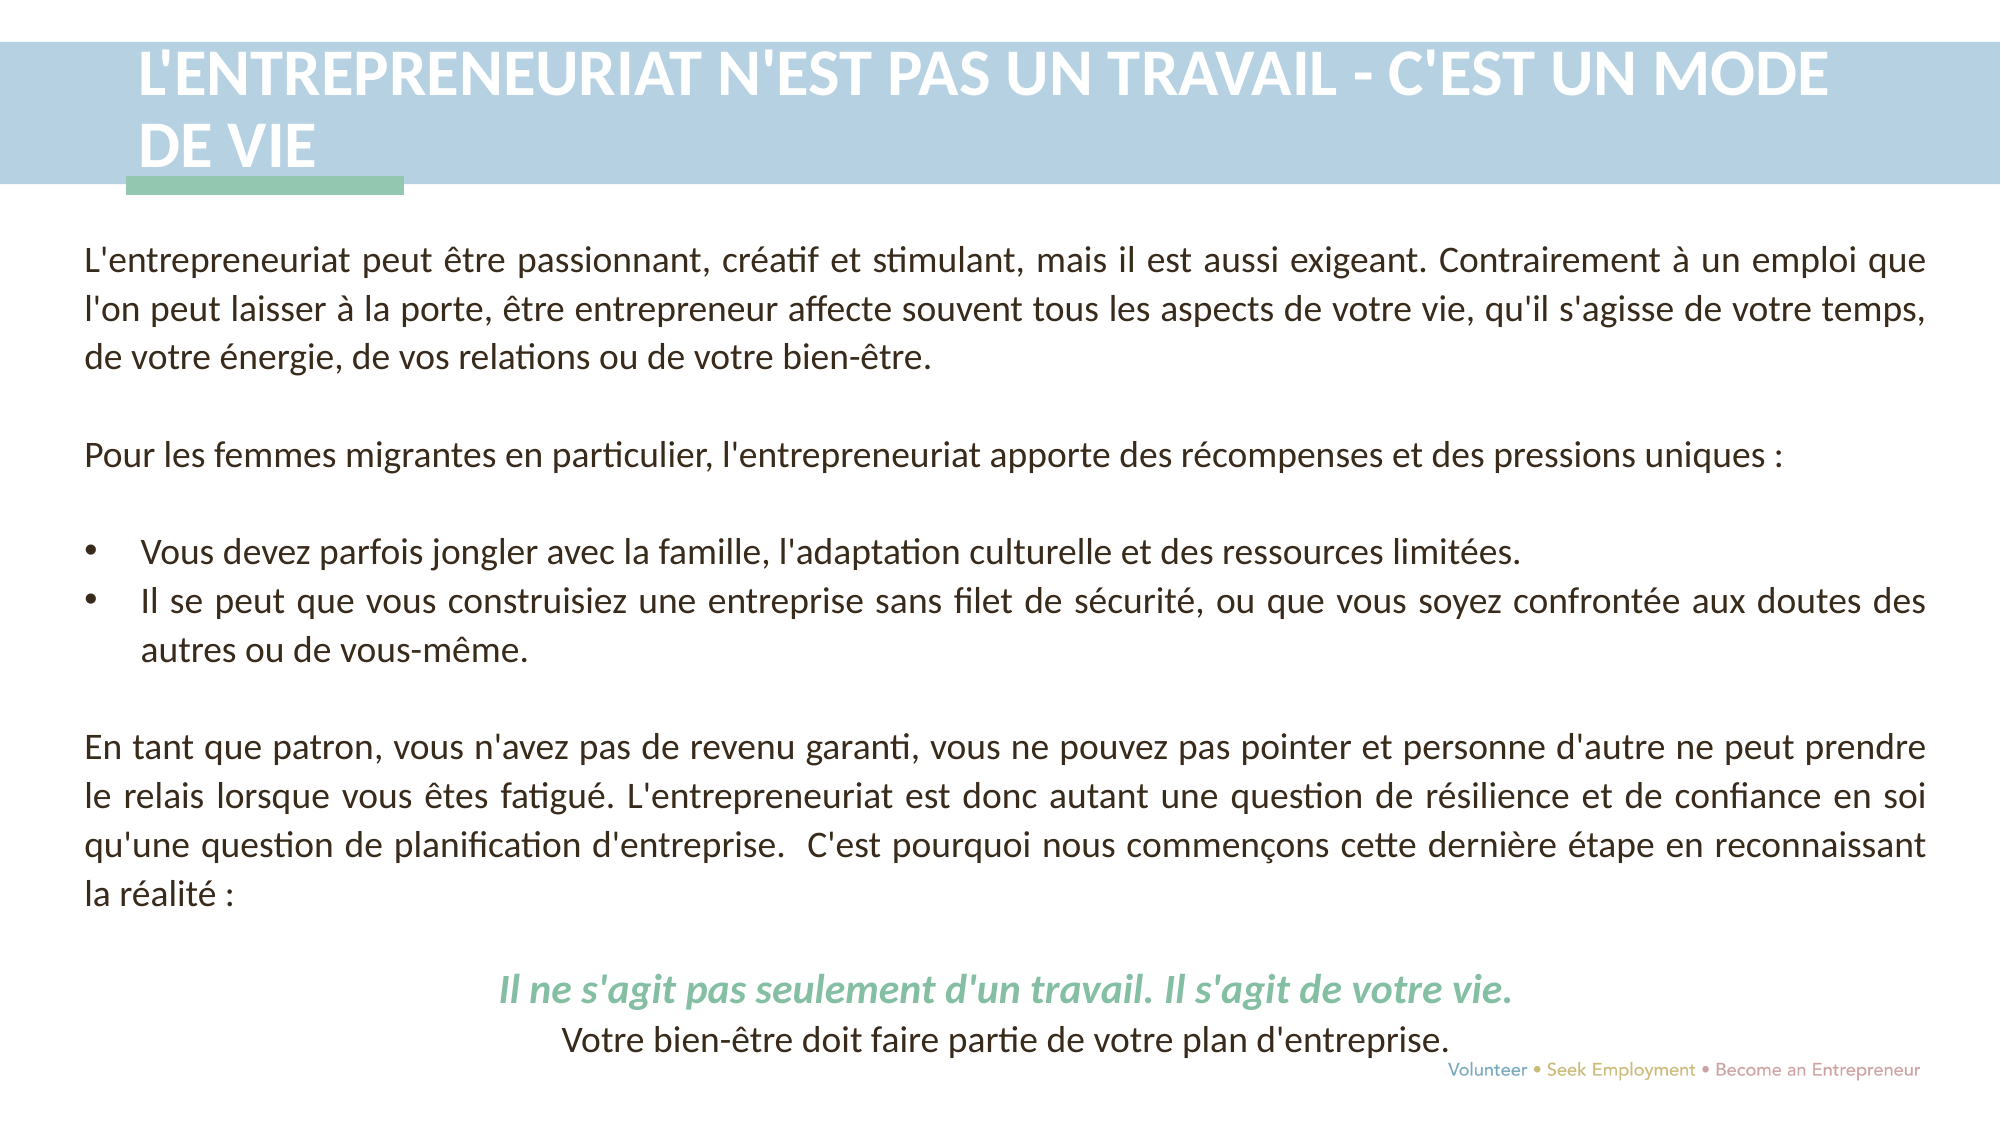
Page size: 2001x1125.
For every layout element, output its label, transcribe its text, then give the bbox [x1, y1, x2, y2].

list L'ENTREPRENEURIAT N'EST PAS UN TRAVAIL - C'EST UN MODE DE VIE [123, 51, 1913, 170]
list L'entrepreneuriat peut être passionnant, créatif et stimulant, mais il est aussi exigeant. Contrairement à un emploi que l'on peut laisser à la porte, être entrepreneur affecte souvent tous les aspects de votre vie, qu'il s'agisse de votre temps, de votre énergie, de vos relations ou de votre bien-être. Pour les femmes migrantes en particulier, l'entrepreneuriat apporte des récompenses et des pressions uniques : Vous devez parfois jongler avec la famille, l'adaptation culturelle et des ressources limitées. Il se peut que vous construisiez une entreprise sans filet de sécurité, ou que vous soyez confrontée aux doutes des autres ou de vous-même. En tant que patron, vous n'avez pas de revenu garanti, vous ne pouvez pas pointer et personne d'autre ne peut prendre le relais lorsque vous êtes fatigué. L'entrepreneuriat est donc autant une question de résilience et de confiance en soi qu'une question de planification d'entreprise. C'est pourquoi nous commençons cette dernière étape en reconnaissant la réalité : Il ne s'agit pas seulement d'un travail. Il s'agit de votre vie. Votre bien-être doit faire partie de votre plan d'entreprise. [69, 223, 1944, 938]
picture [1418, 1046, 1971, 1103]
